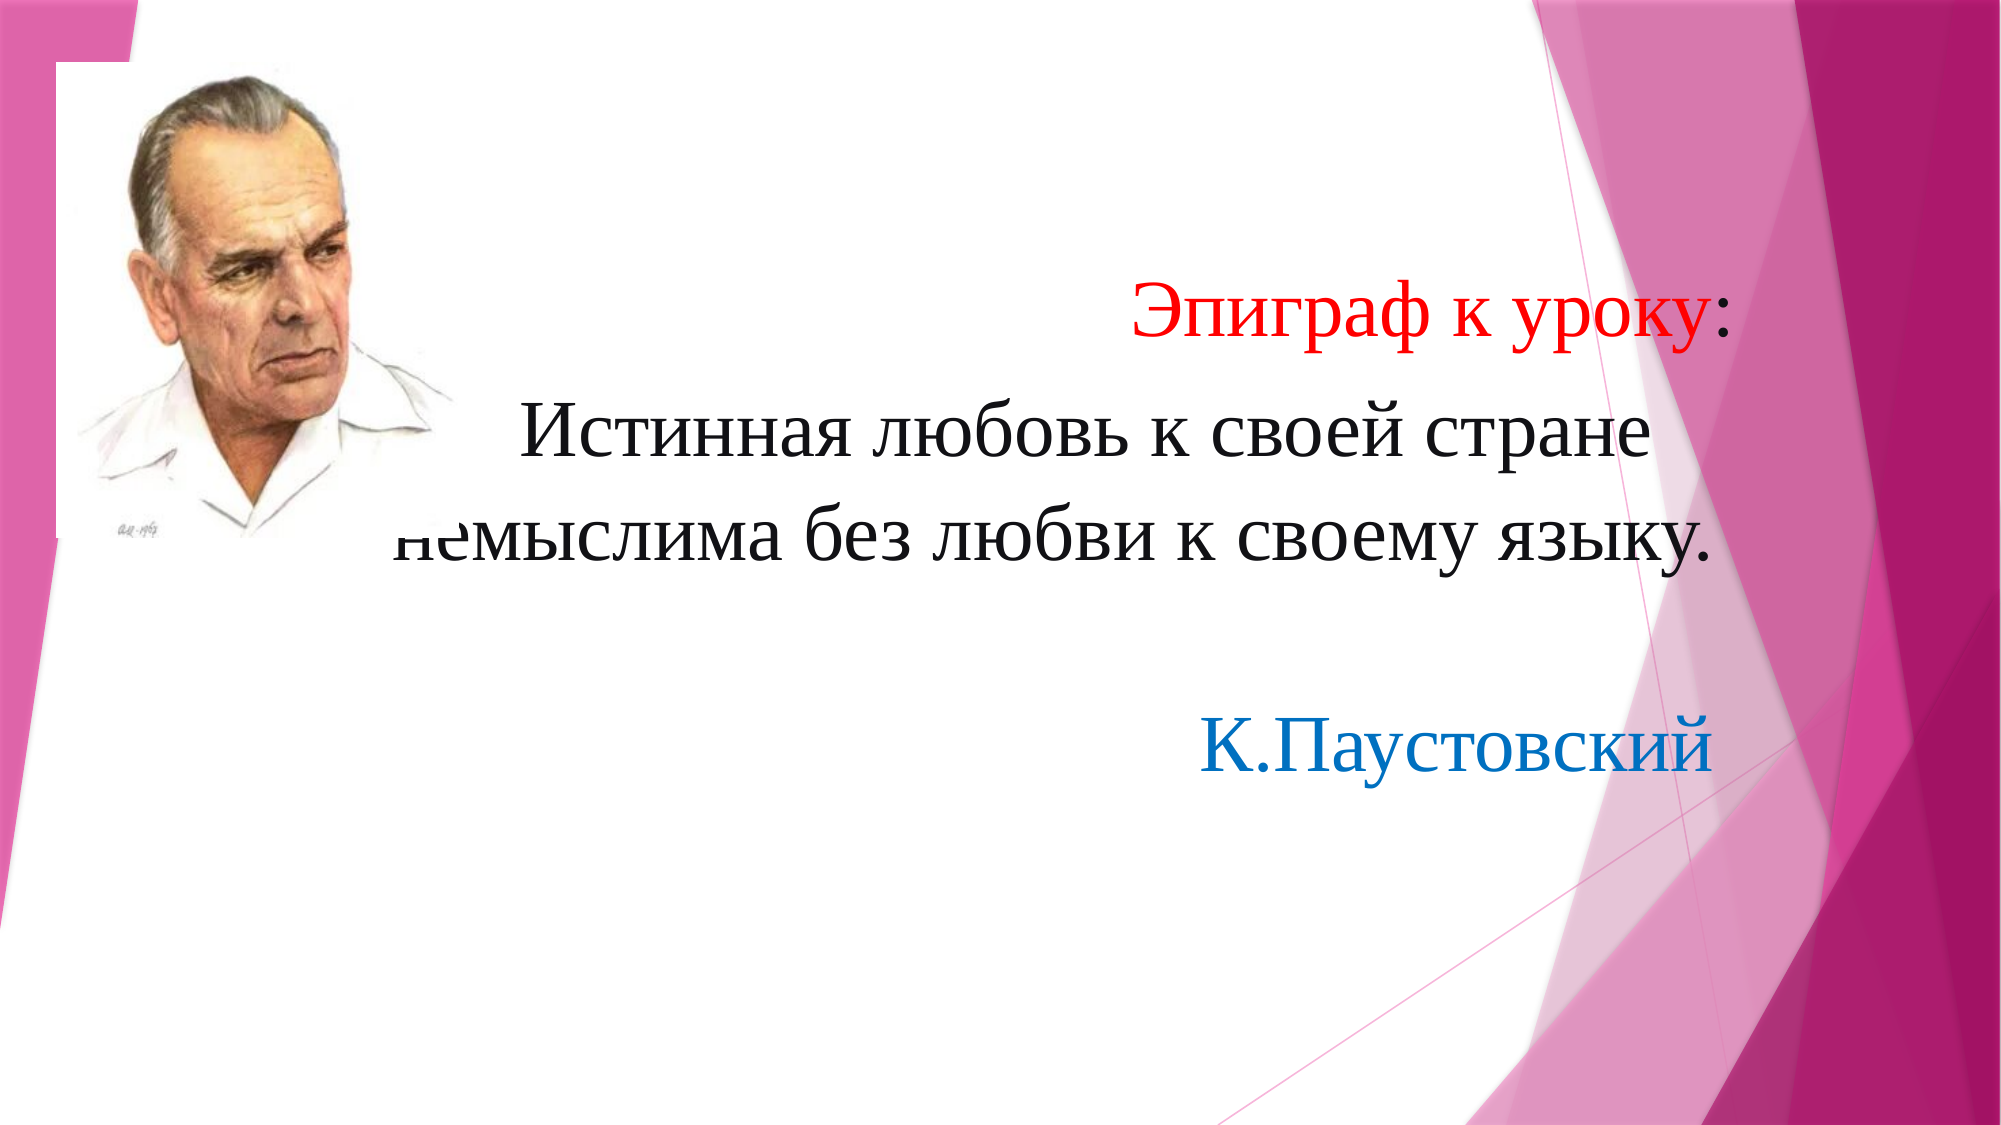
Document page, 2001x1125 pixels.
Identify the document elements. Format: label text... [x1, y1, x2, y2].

picture [56, 62, 459, 538]
subtitle Эпиграф к уроку: Истинная любовь к своей стране немыслима без любви к своему языку. К.Паустовский [249, 240, 1750, 863]
